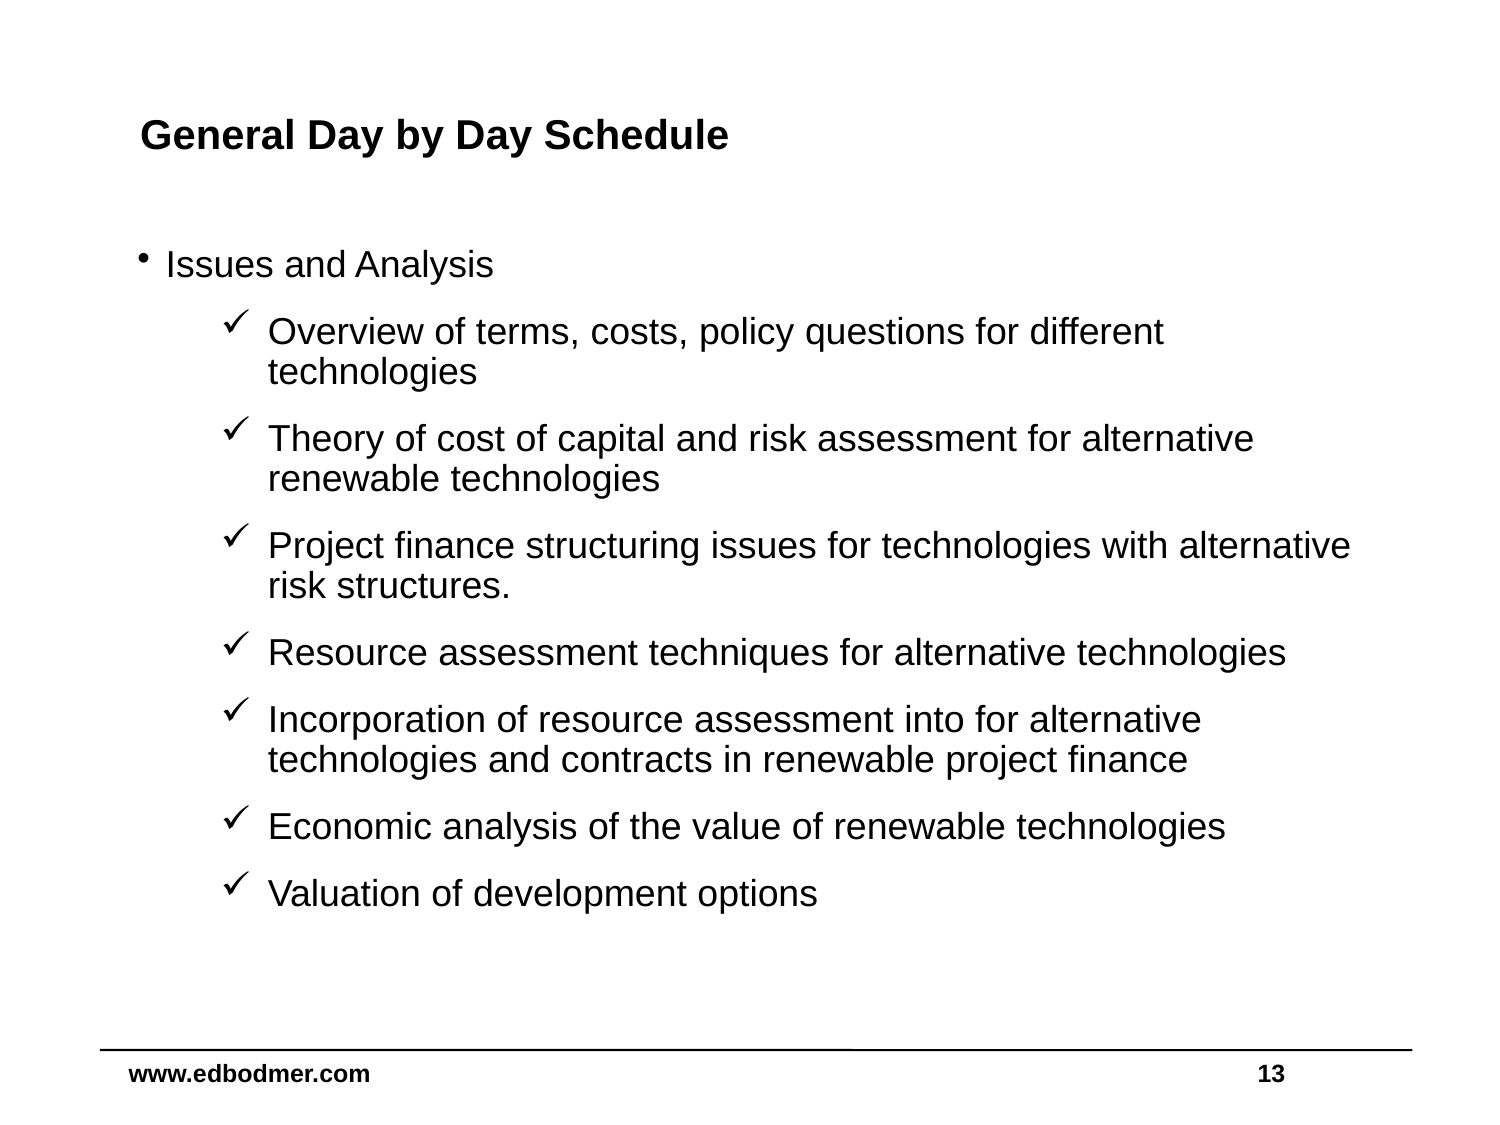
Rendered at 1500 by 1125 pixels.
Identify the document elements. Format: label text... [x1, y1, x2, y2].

list Issues and Analysis Overview of terms, costs, policy questions for different technologies Theory of cost of capital and risk assessment for alternative renewable technologies Project finance structuring issues for technologies with alternative risk structures. Resource assessment techniques for alternative technologies Incorporation of resource assessment into for alternative technologies and contracts in renewable project finance Economic analysis of the value of renewable technologies Valuation of development options [112, 237, 1401, 1001]
title General Day by Day Schedule [124, 99, 1288, 226]
